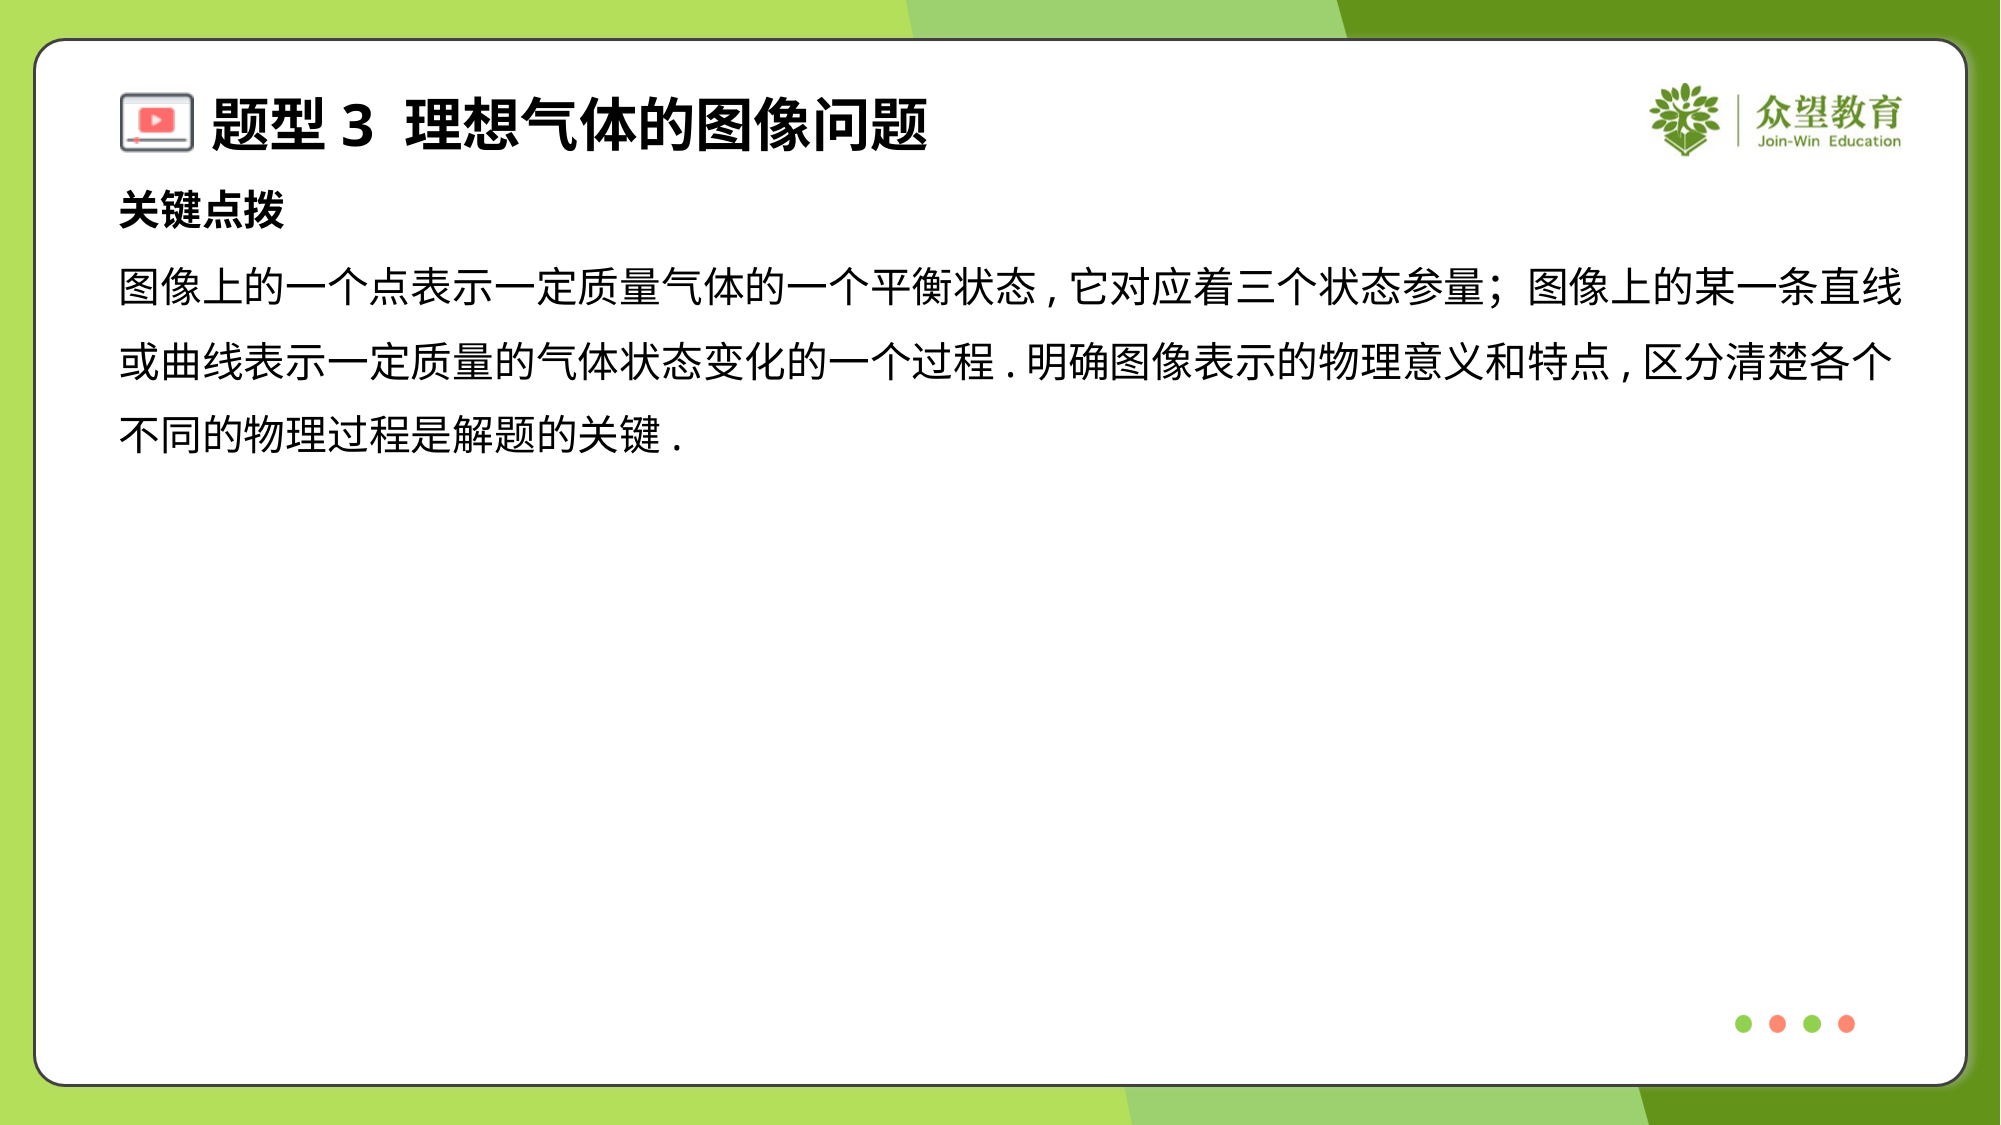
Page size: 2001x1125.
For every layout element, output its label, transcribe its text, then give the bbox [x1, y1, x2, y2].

text_box 关键点拨 图像上的一个点表示一定质量气体的一个平衡状态,它对应着三个状态参量；图像上的某一条直线 或曲线表示一定质量的气体状态变化的一个过程.明确图像表示的物理意义和特点,区分清楚各个 不同的物理过程是解题的关键. [118, 158, 1883, 452]
picture [0, 0, 2000, 1125]
